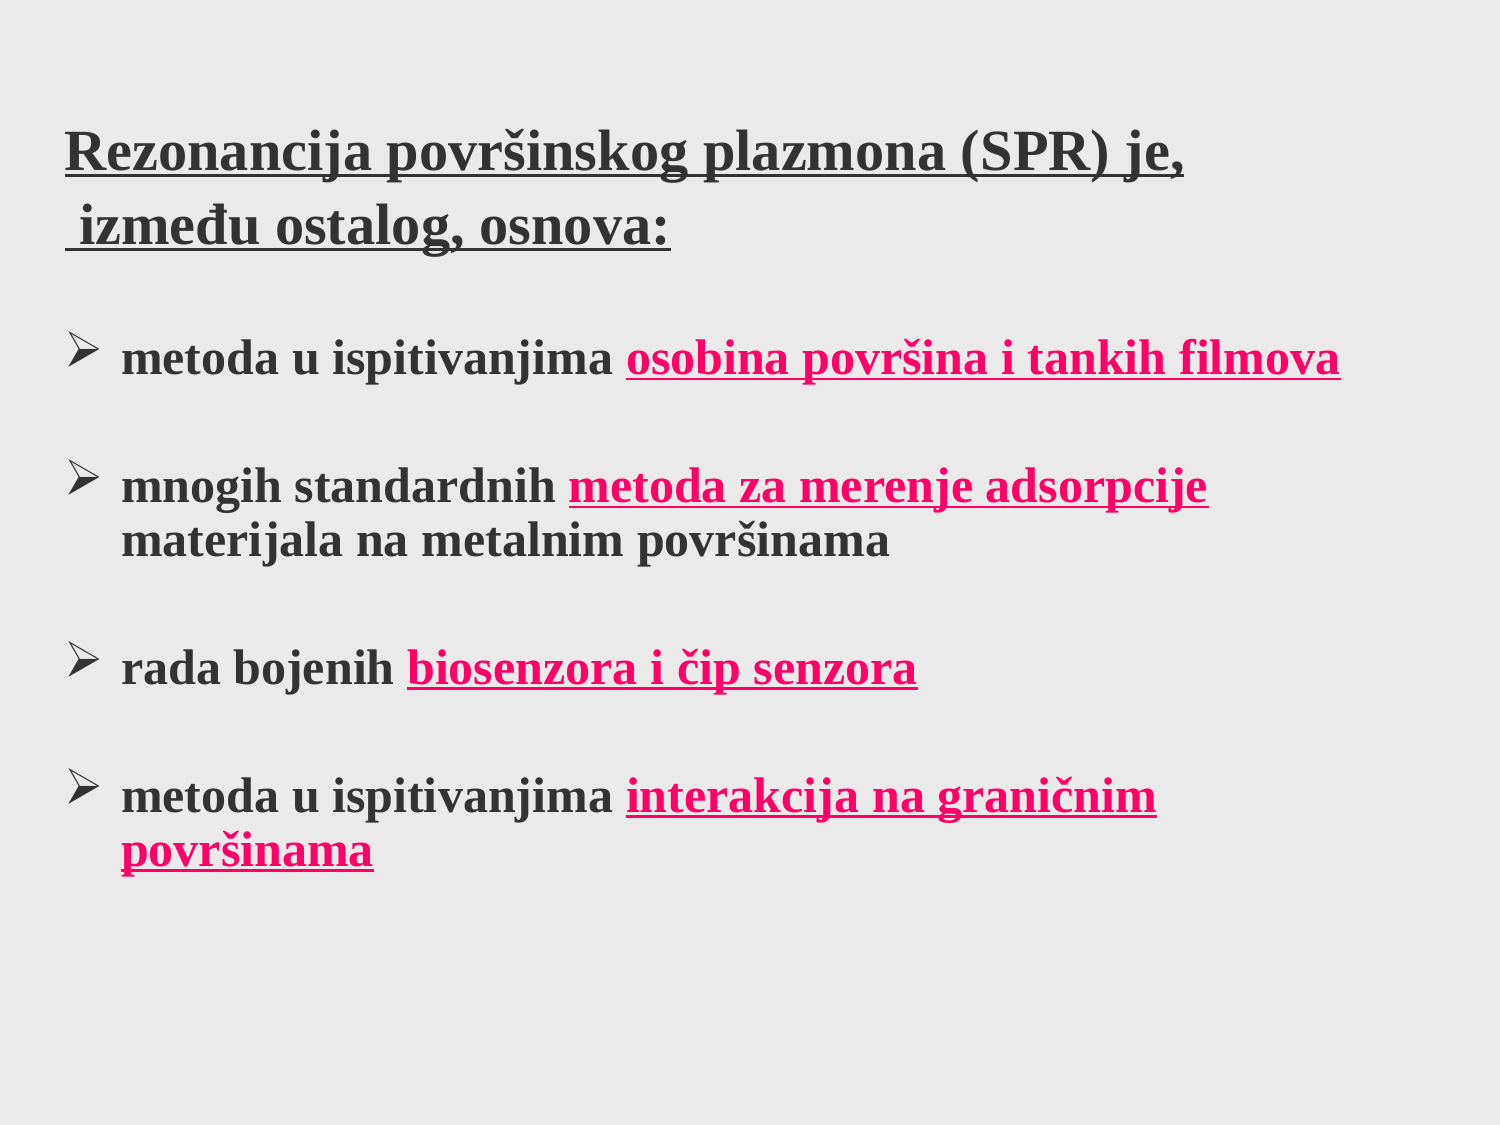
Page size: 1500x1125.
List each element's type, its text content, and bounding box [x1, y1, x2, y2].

text_box Rezonancija površinskog plazmona (SPR) je, između ostalog, osnova: metoda u ispitivanjima osobina površina i tankih filmova mnogih standardnih metoda za merenje adsorpcije materijala na metalnim površinama rada bojenih biosenzora i čip senzora metoda u ispitivanjima interakcija na graničnim površinama [50, 112, 1438, 1088]
